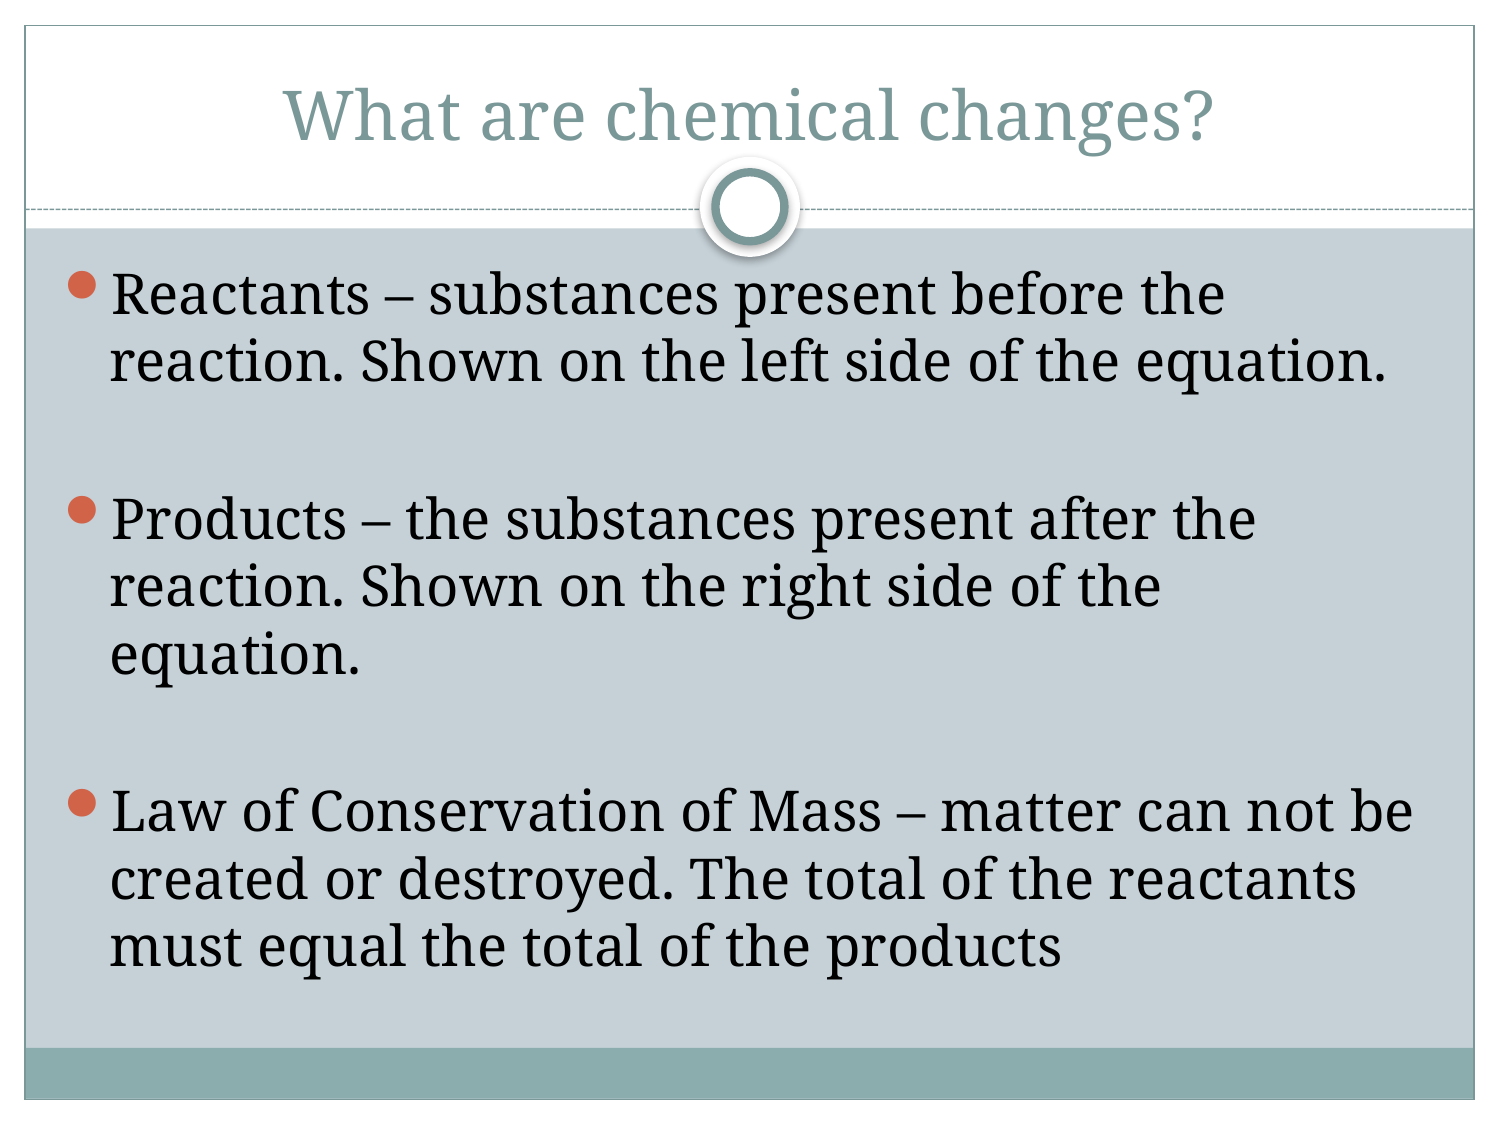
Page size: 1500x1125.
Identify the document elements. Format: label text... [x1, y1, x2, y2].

list Reactants – substances present before the reaction. Shown on the left side of the equation. Products – the substances present after the reaction. Shown on the right side of the equation. Law of Conservation of Mass – matter can not be created or destroyed. The total of the reactants must equal the total of the products [49, 250, 1445, 1001]
title What are chemical changes? [49, 37, 1450, 162]
